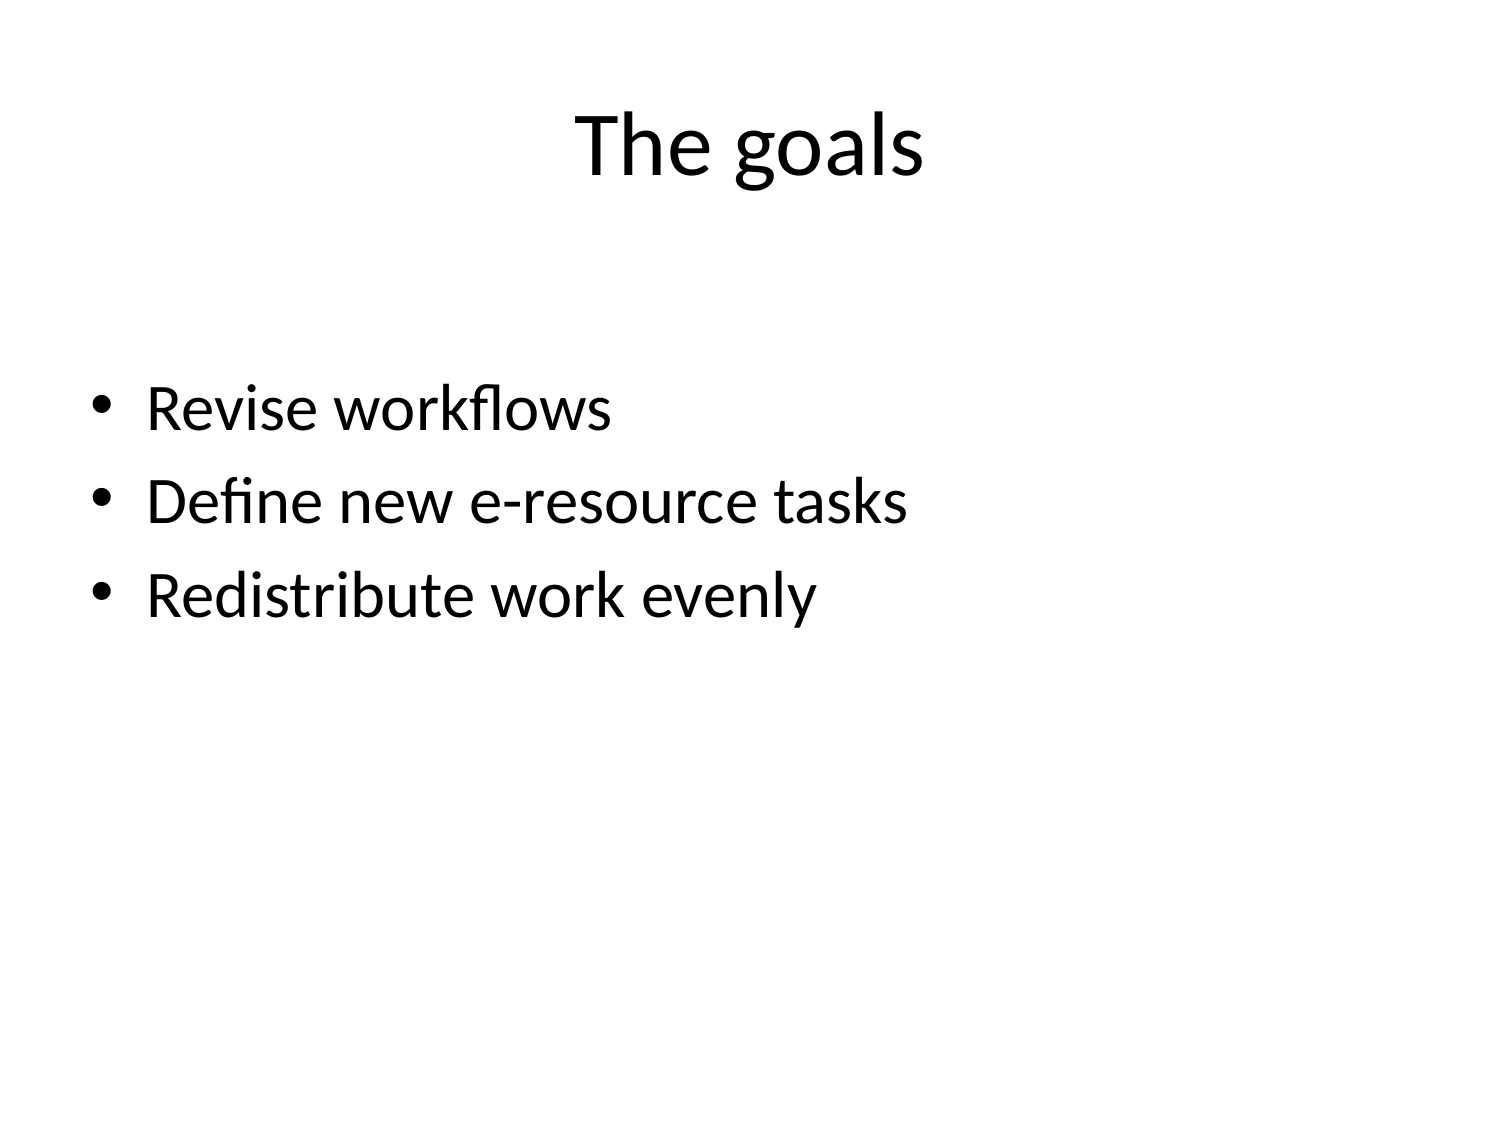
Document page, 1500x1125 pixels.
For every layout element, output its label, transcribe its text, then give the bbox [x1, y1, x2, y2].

list Revise workflows Define new e-resource tasks Redistribute work evenly [75, 262, 1425, 1005]
title The goals [75, 45, 1425, 233]
